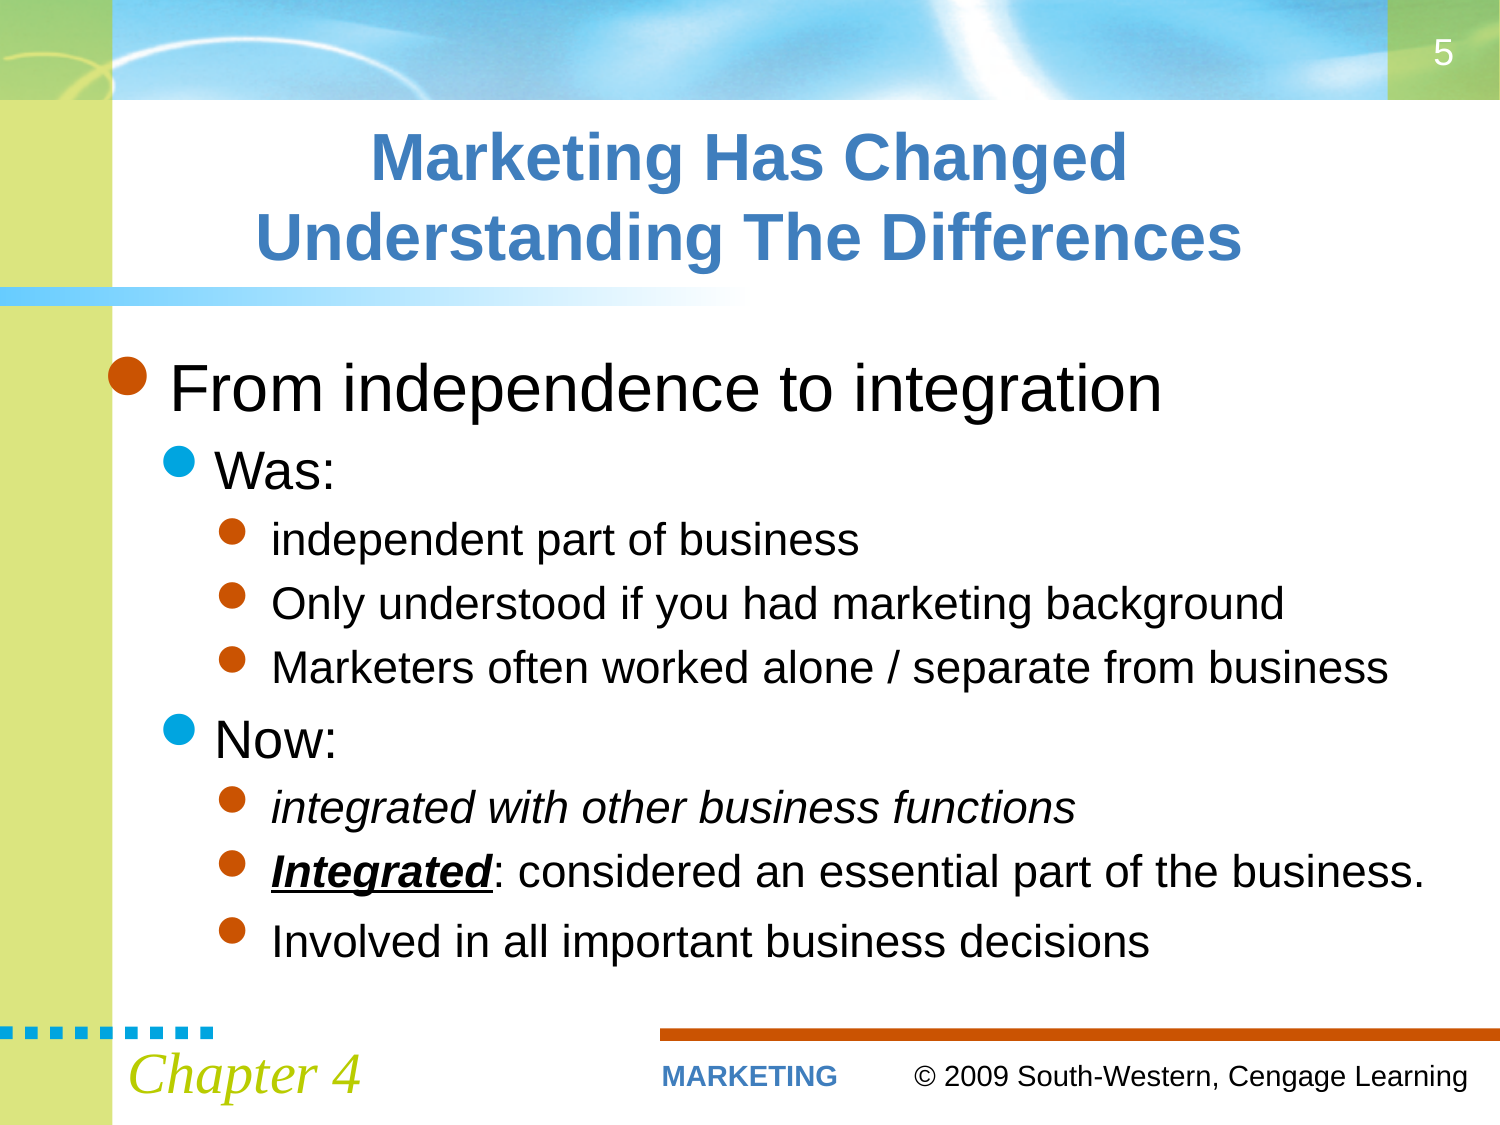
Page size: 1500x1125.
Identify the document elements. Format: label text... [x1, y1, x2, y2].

list From independence to integration Was: independent part of business Only understood if you had marketing background Marketers often worked alone / separate from business Now: integrated with other business functions Integrated: considered an essential part of the business. Involved in all important business decisions [87, 337, 1476, 1026]
footer Chapter 4 [112, 1026, 638, 1113]
slide_number 5 [1387, 0, 1500, 101]
title Marketing Has Changed Understanding The Differences [112, 99, 1388, 288]
